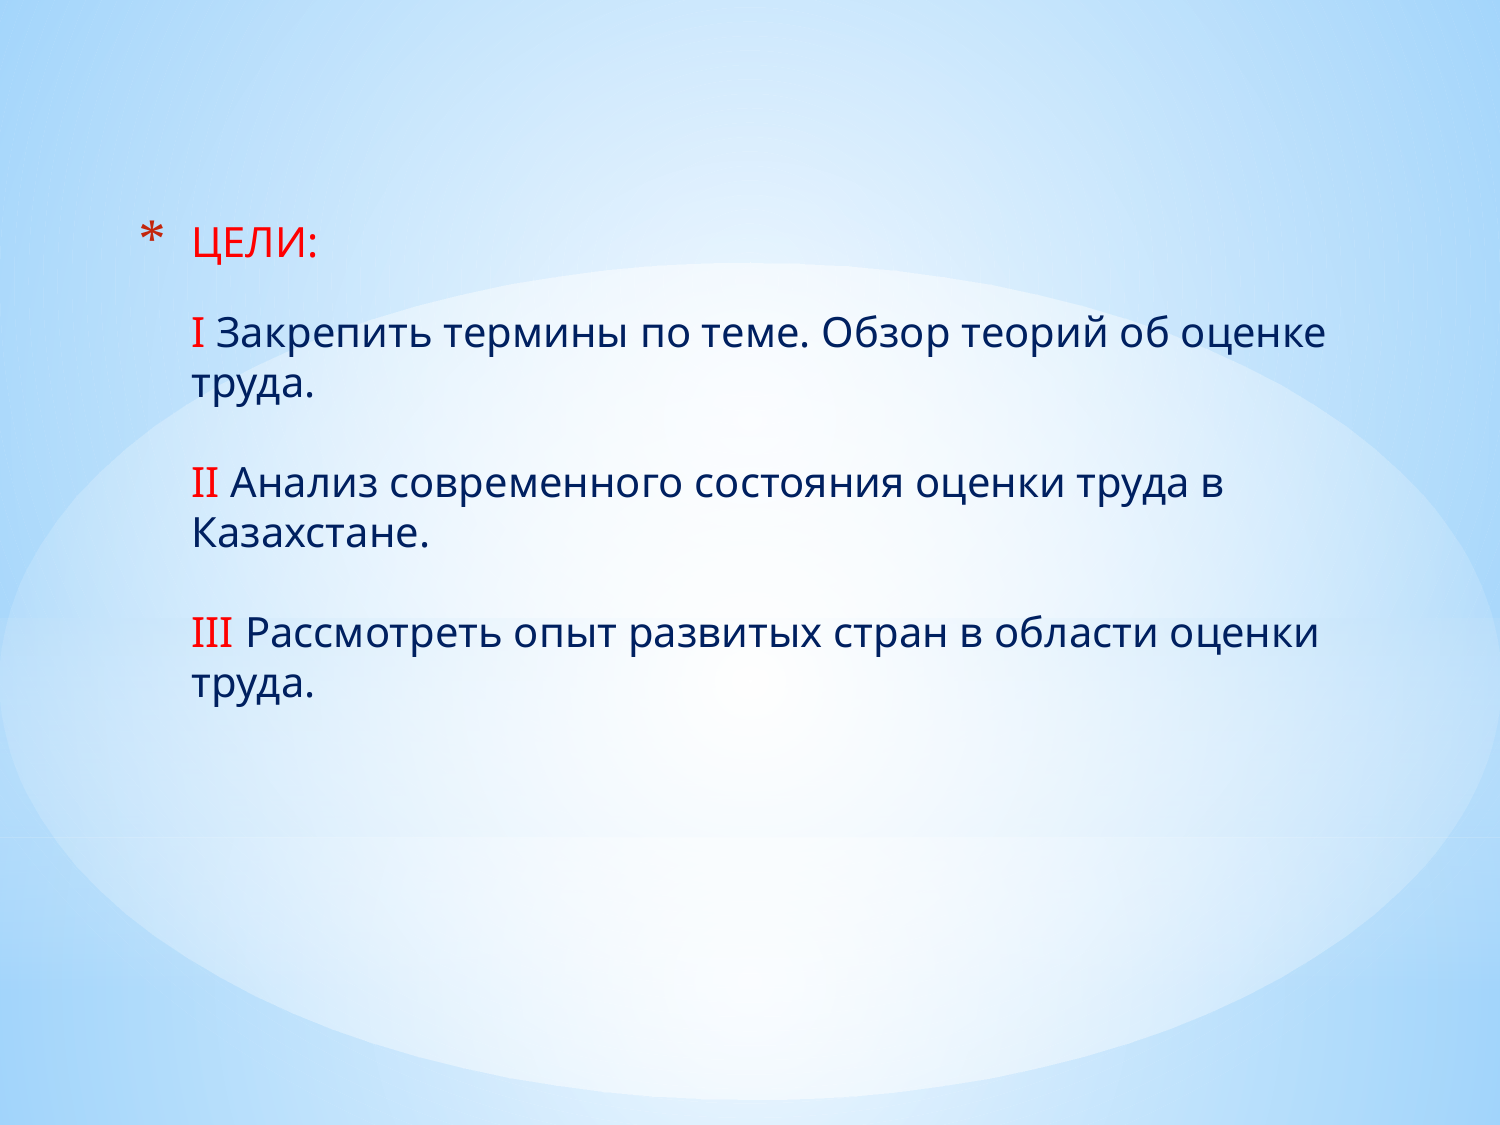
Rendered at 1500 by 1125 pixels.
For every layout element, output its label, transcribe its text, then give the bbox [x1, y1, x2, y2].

title ЦЕЛИ: I Закрепить термины по теме. Обзор теорий об оценке труда. II Анализ современного состояния оценки труда в Казахстане. III Рассмотреть опыт развитых стран в области оценки труда. [123, 208, 1424, 776]
